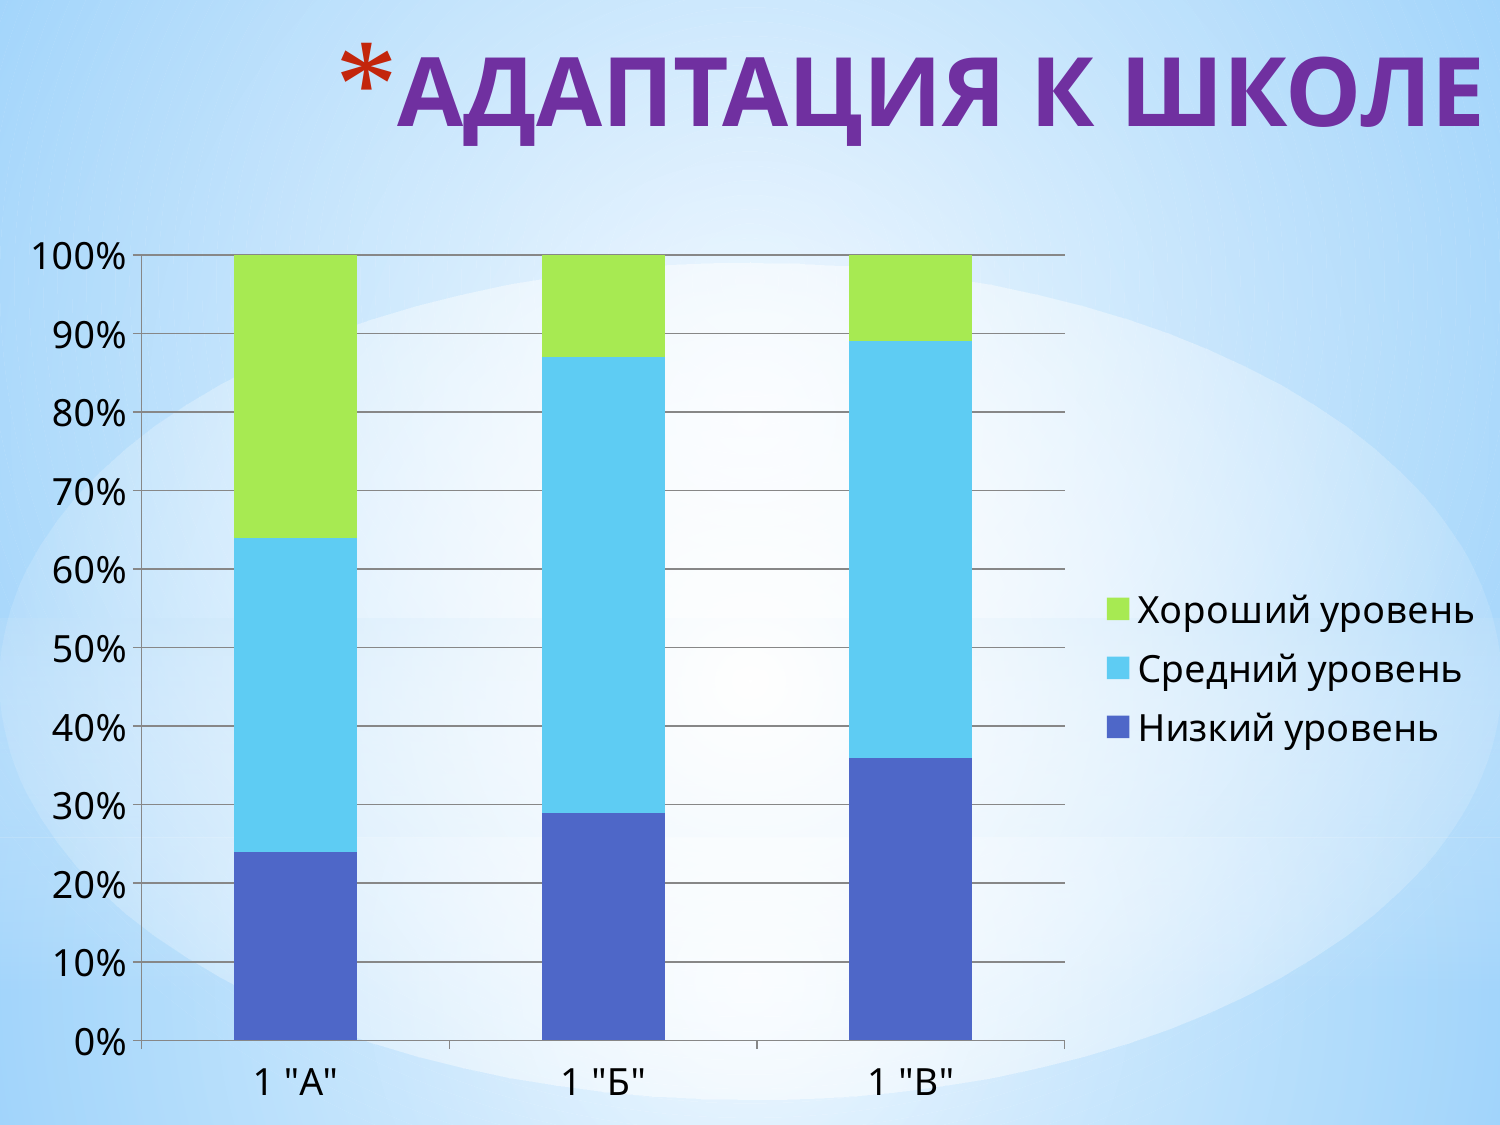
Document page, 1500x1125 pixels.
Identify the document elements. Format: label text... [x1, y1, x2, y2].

chart [0, 210, 1500, 1125]
title АДАПТАЦИЯ К ШКОЛЕ [294, 23, 1500, 129]
